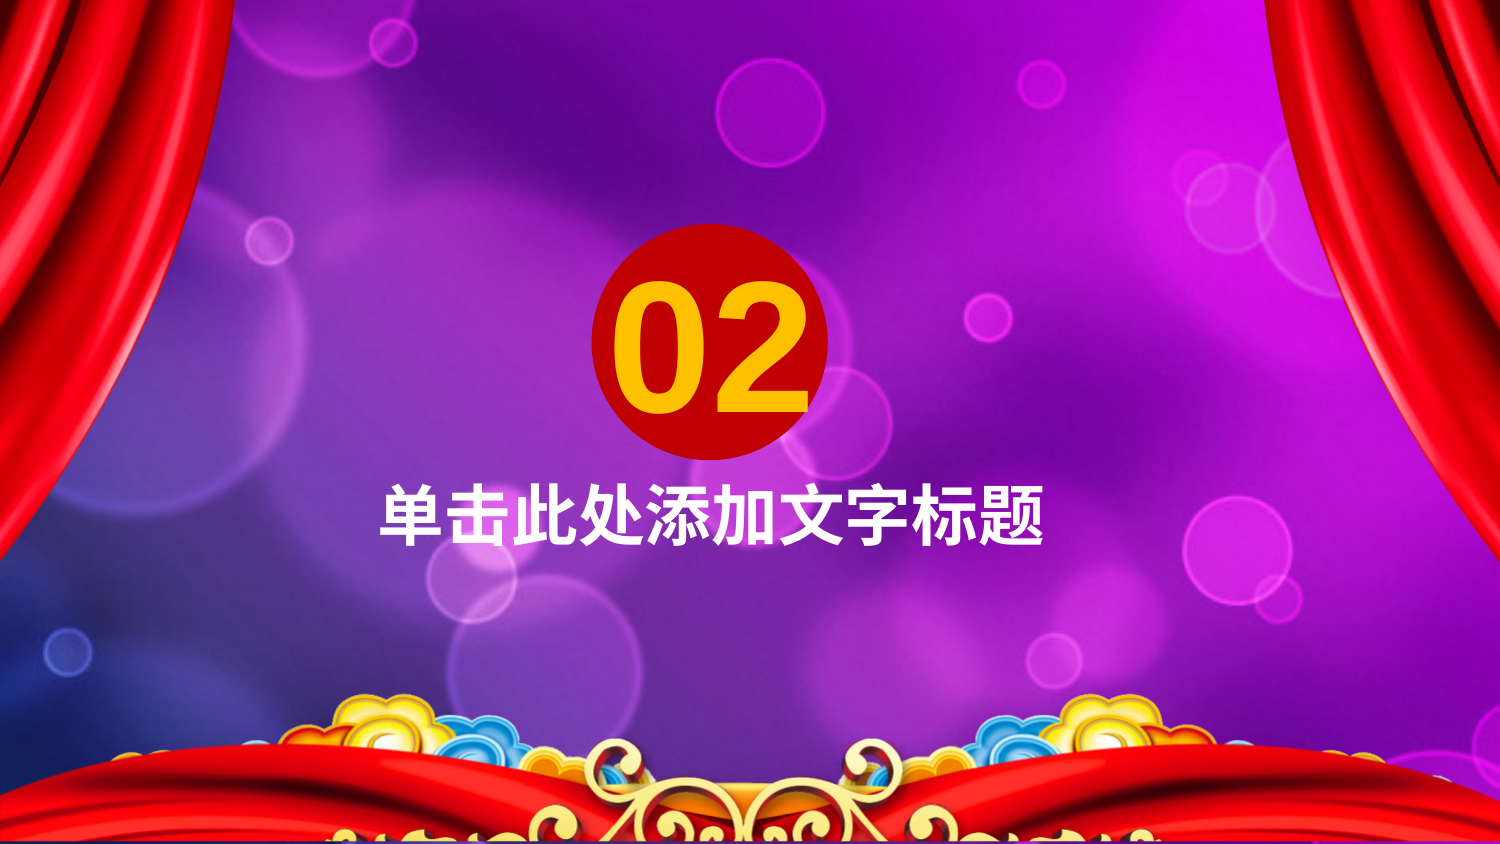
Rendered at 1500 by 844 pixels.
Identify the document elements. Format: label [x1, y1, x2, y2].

text_box [0, 0, 1500, 842]
